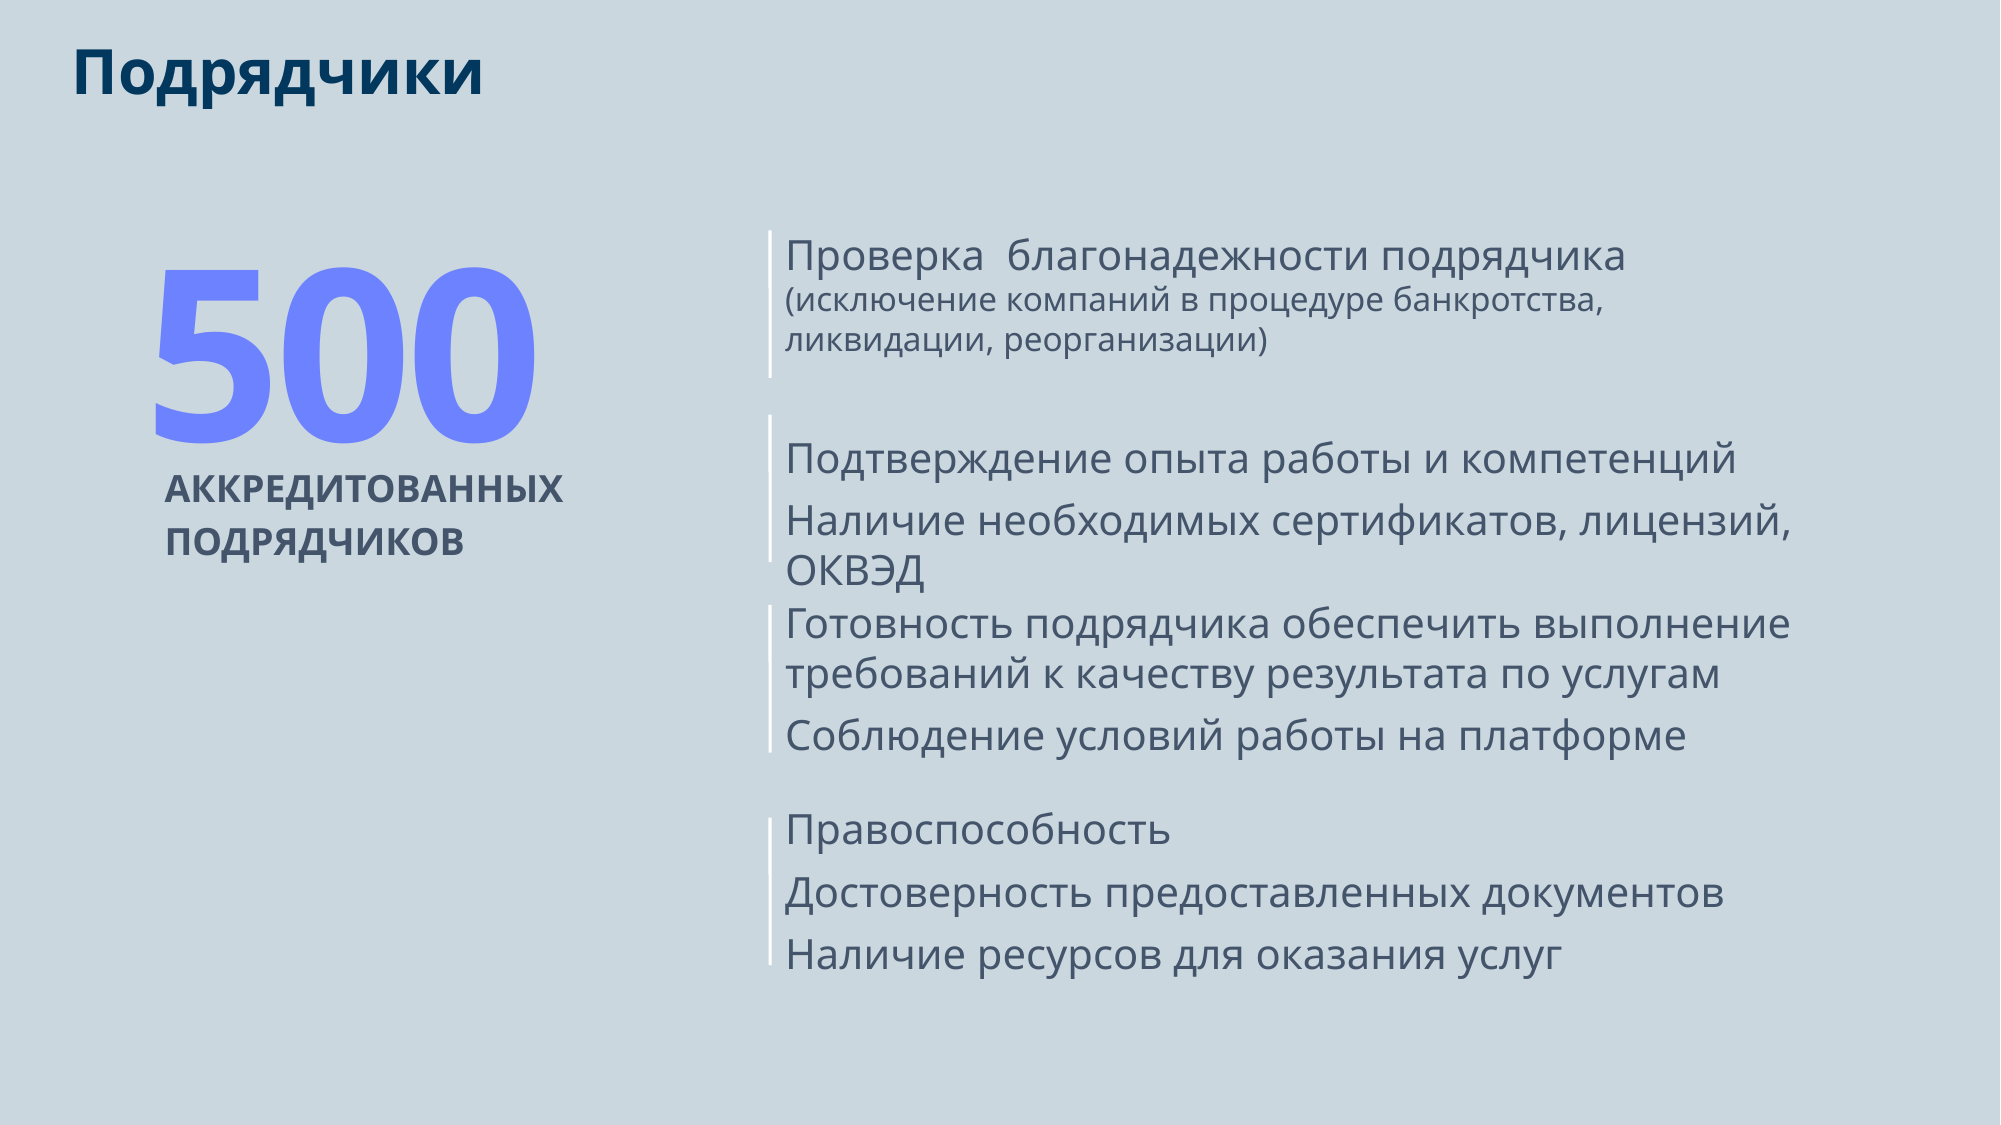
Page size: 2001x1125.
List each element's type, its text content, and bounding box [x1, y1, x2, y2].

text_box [769, 414, 1892, 563]
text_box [770, 795, 1824, 988]
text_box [107, 207, 581, 571]
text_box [770, 220, 1824, 378]
text_box Подрядчики [56, 28, 1000, 115]
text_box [770, 589, 1892, 769]
